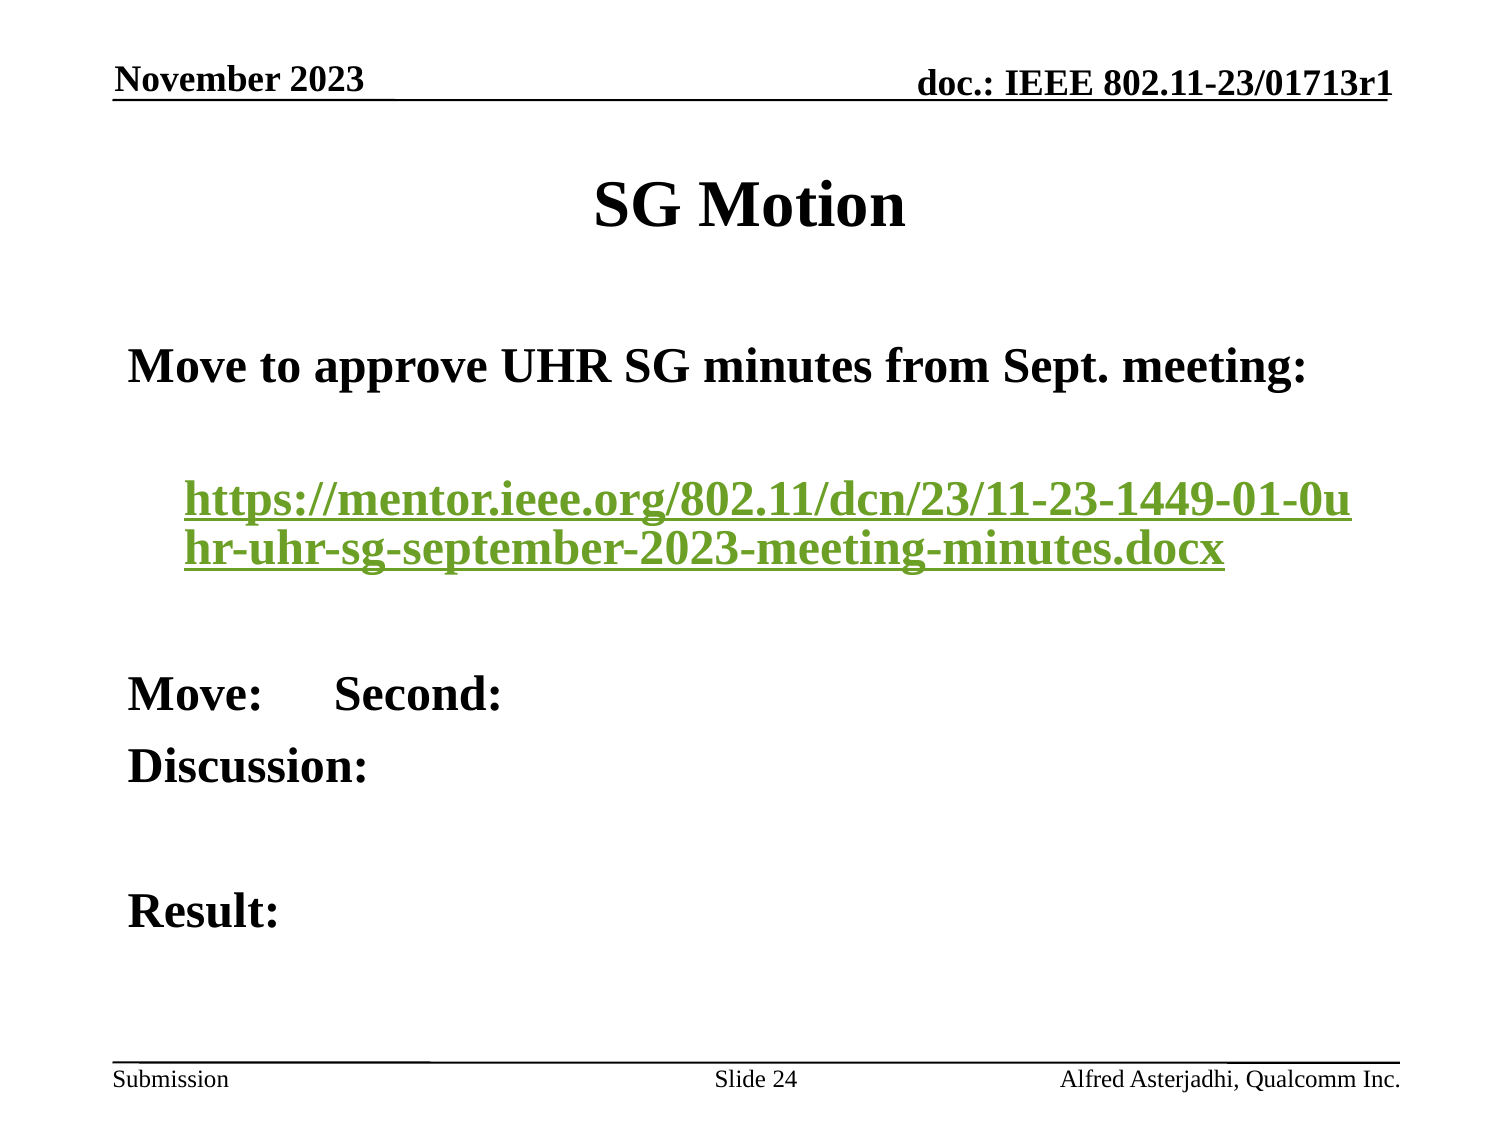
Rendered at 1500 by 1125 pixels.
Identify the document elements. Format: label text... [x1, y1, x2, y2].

title SG Motion [112, 112, 1388, 288]
slide_number Slide 24 [712, 1061, 800, 1123]
list Move to approve UHR SG minutes from Sept. meeting: https://mentor.ieee.org/802.11/dcn/23/11-23-1449-01-0uhr-uhr-sg-september-2023-meeting-minutes.docx Move: Second: Discussion: Result: [112, 324, 1388, 1000]
footer Alfred Asterjadhi, Qualcomm Inc. [878, 1061, 1402, 1093]
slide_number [114, 54, 423, 100]
